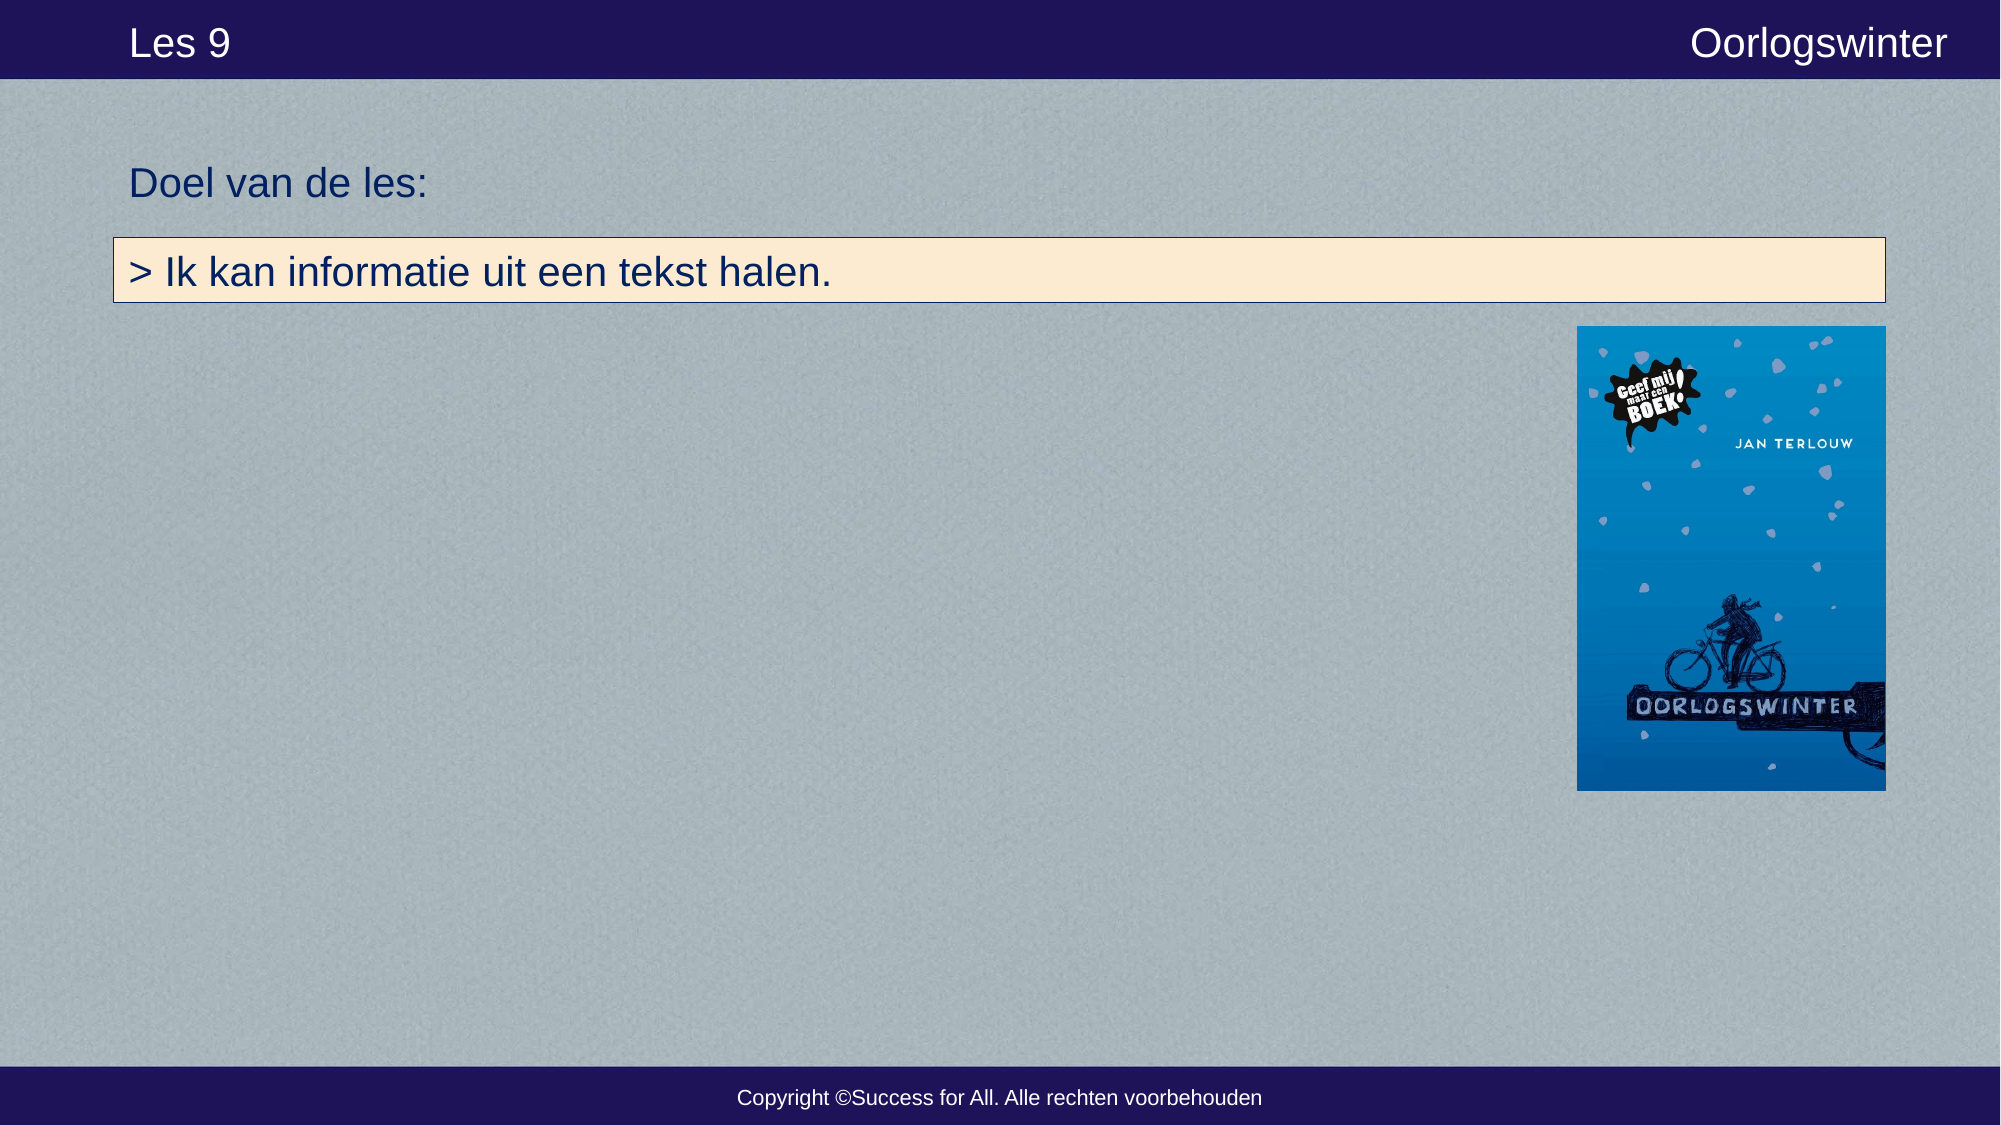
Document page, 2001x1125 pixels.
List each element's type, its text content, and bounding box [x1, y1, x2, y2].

text_box Les 9 [114, 8, 354, 73]
text_box Doel van de les: [113, 148, 1635, 214]
text_box Copyright ©Success for All. Alle rechten voorbehouden [0, 1076, 2000, 1125]
picture [0, 0, 2001, 1125]
text_box > Ik kan informatie uit een tekst halen. [113, 237, 1886, 303]
text_box Oorlogswinter [786, 8, 1963, 73]
